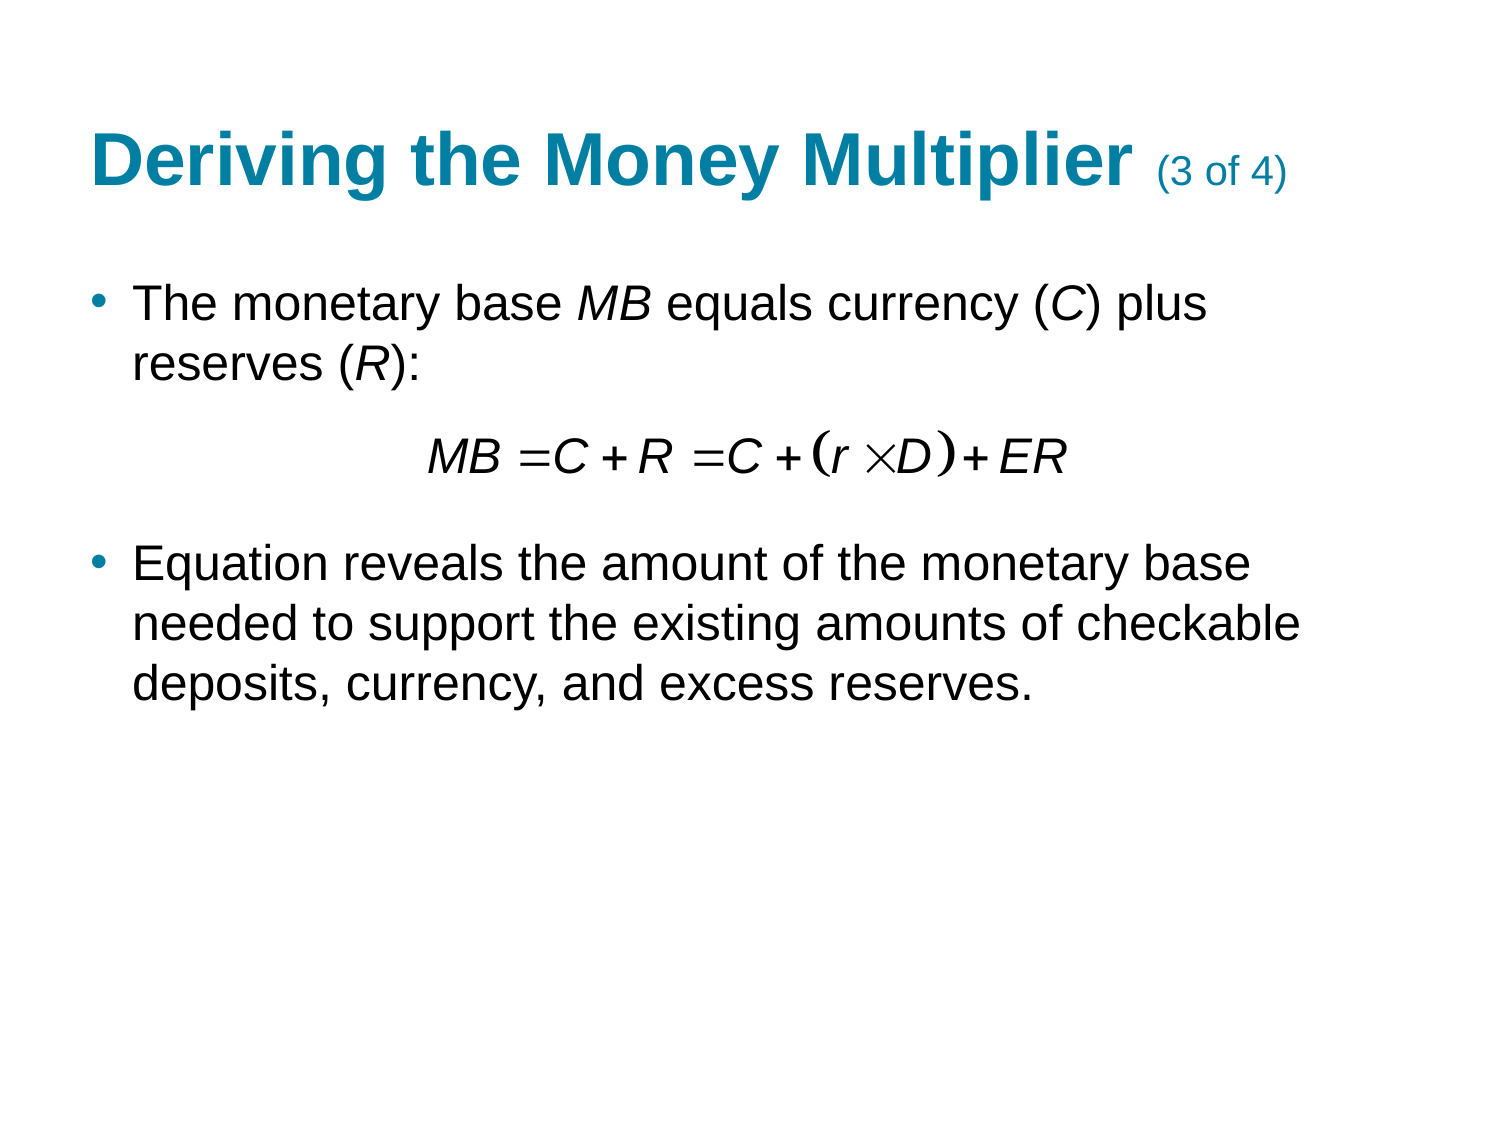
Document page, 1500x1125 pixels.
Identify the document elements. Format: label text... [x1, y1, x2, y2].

list Equation reveals the amount of the monetary base needed to support the existing amounts of checkable deposits, currency, and excess reserves. [75, 515, 1425, 997]
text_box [424, 427, 1076, 495]
list The monetary base M B equals currency (C) plus reserves (R): [75, 255, 1425, 407]
title Deriving the Money Multiplier (3 of 4) [75, 35, 1425, 216]
